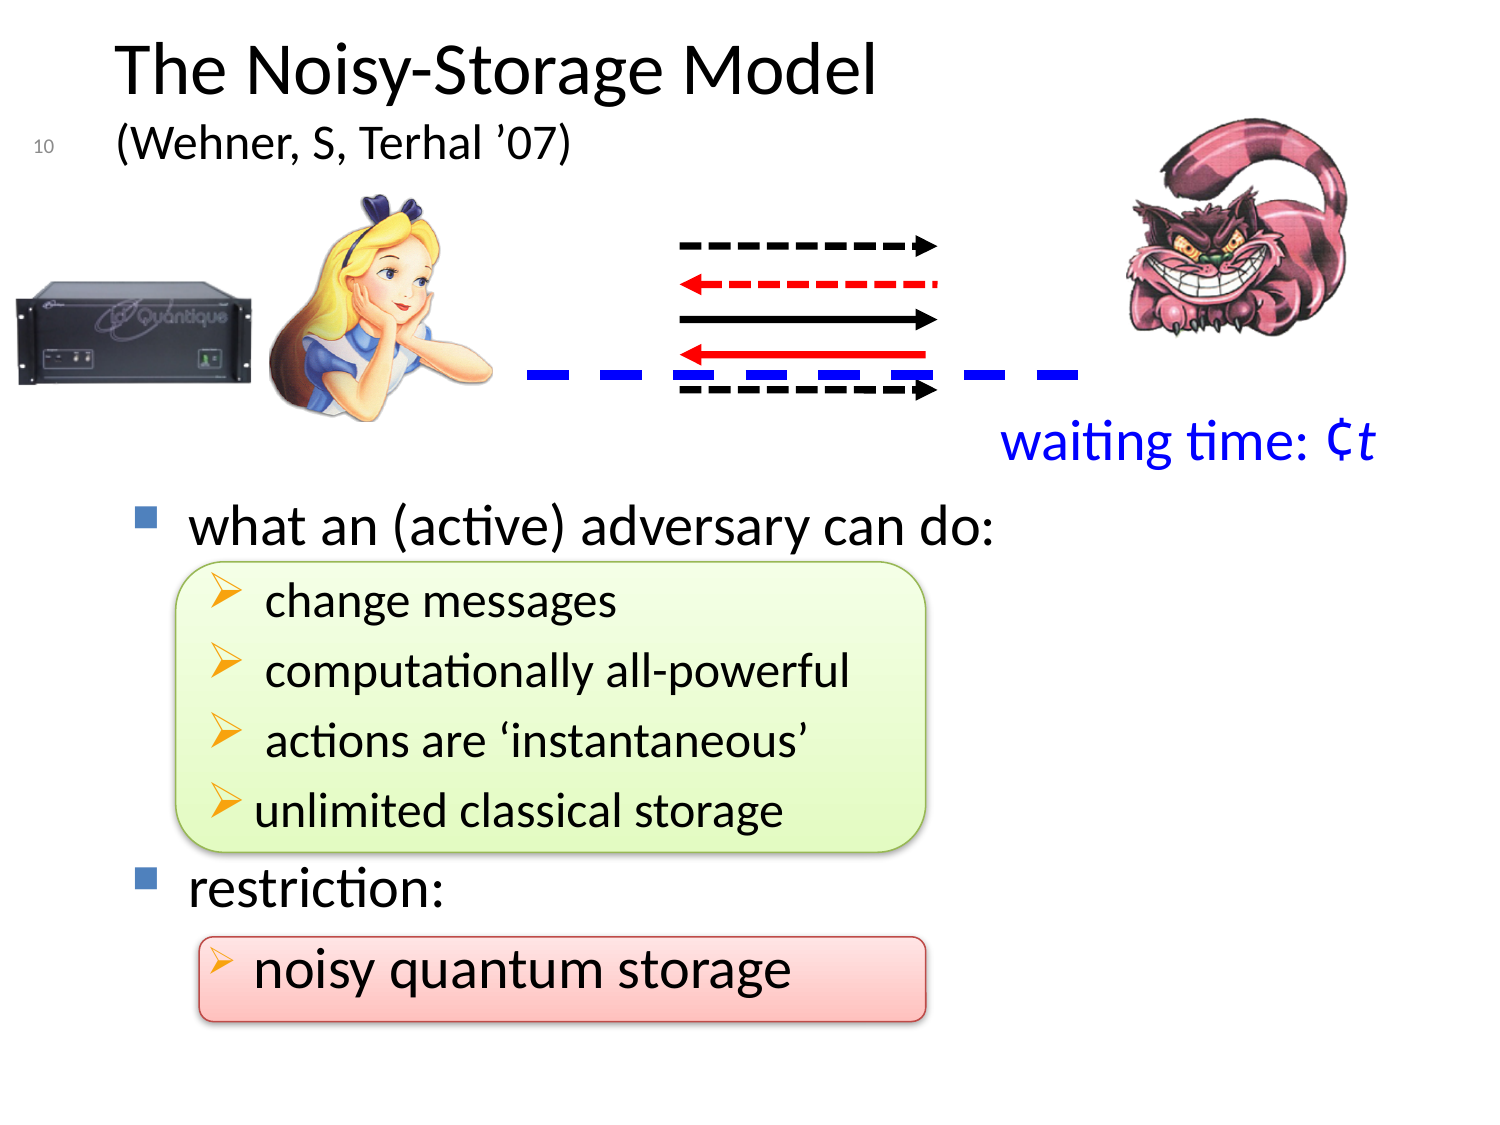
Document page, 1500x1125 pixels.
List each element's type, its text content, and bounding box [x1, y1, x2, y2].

list what an (active) adversary can do: change messages computationally all-powerful actions are ‘instantaneous’ unlimited classical storage restriction: noisy quantum storage [117, 479, 1102, 1055]
text_box [679, 313, 938, 326]
text_box [679, 278, 696, 291]
text_box [921, 384, 938, 397]
picture [269, 194, 493, 423]
text_box waiting time: ¢t [934, 394, 1442, 480]
picture [1124, 116, 1348, 339]
picture [9, 266, 260, 394]
text_box [921, 239, 938, 253]
text_box [679, 348, 926, 361]
title The Noisy-Storage Model (Wehner, S, Terhal ’07) [100, 11, 1343, 164]
